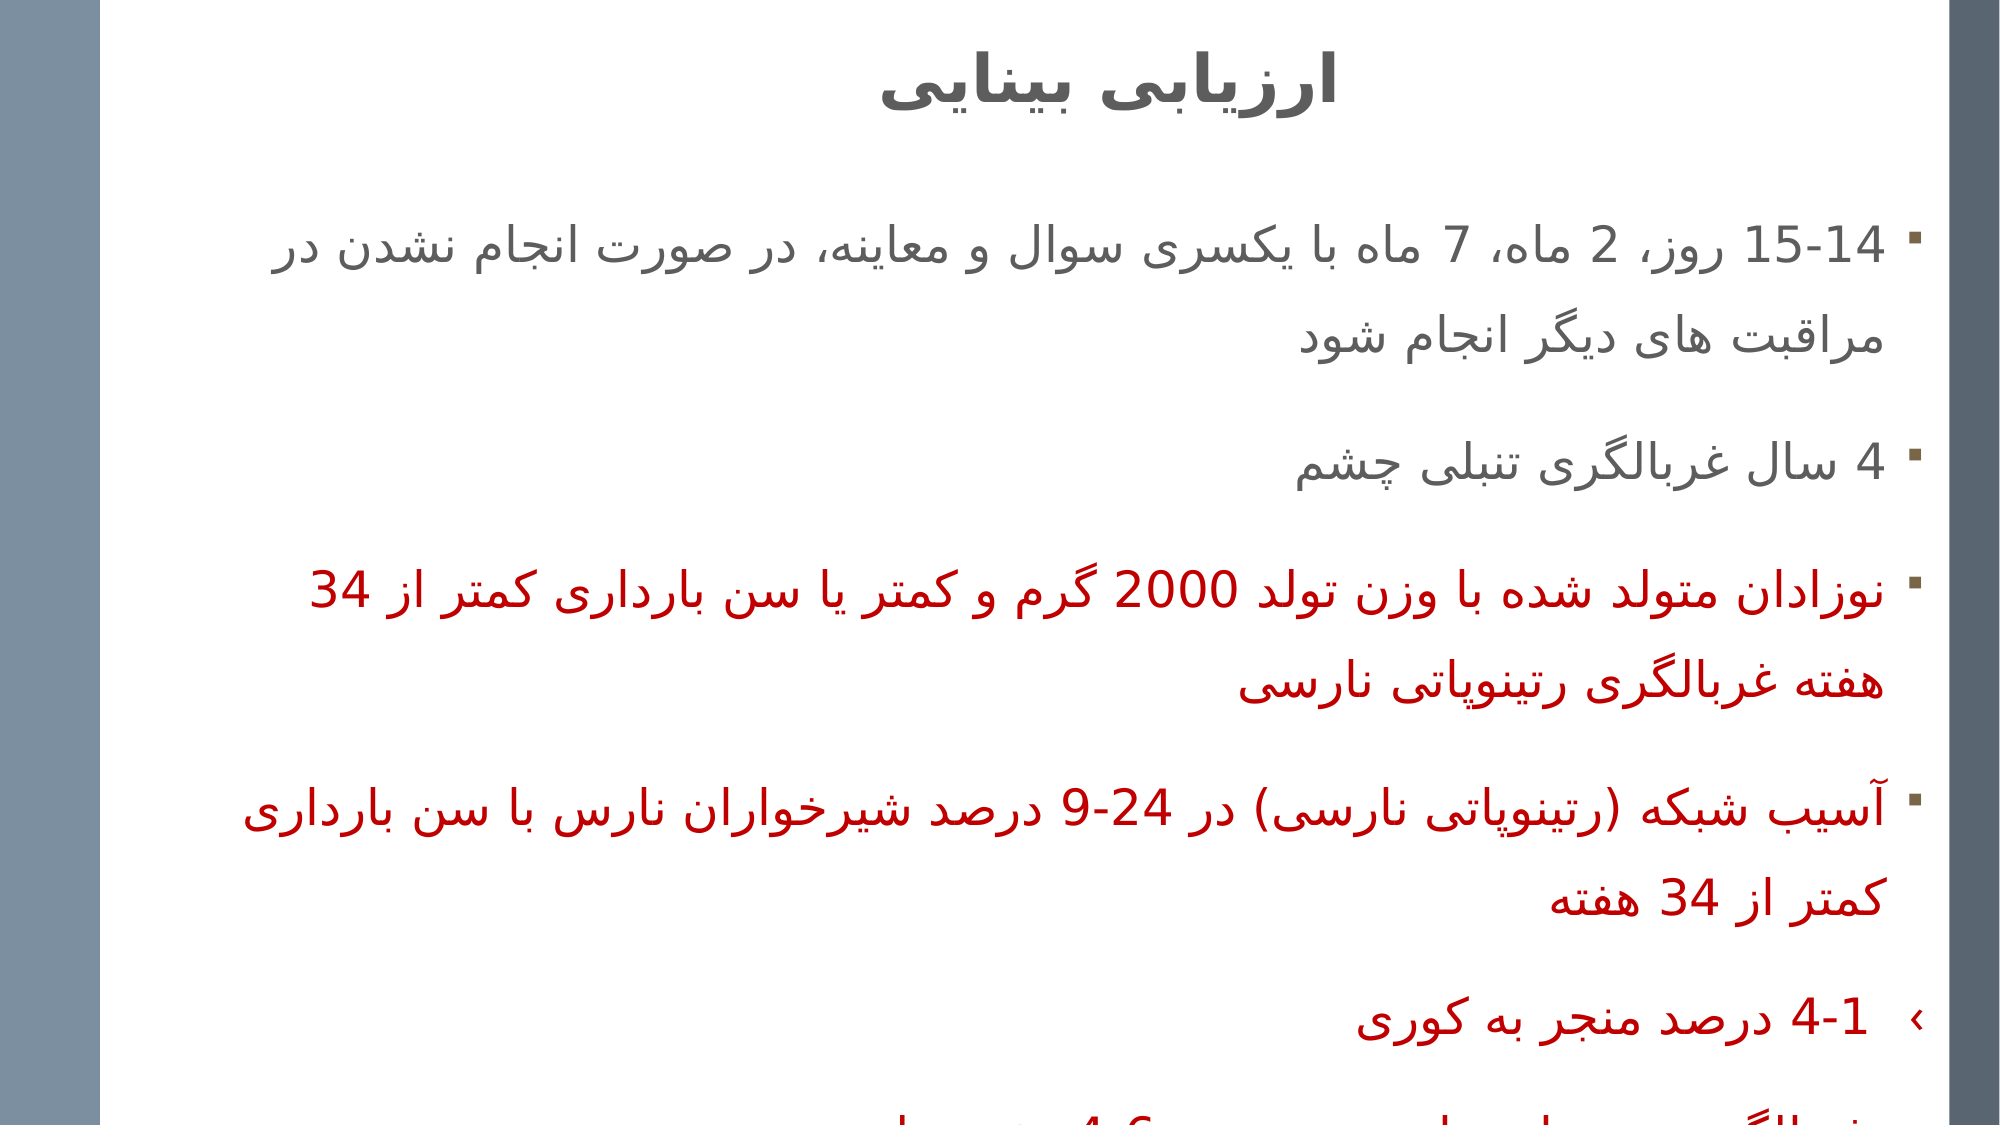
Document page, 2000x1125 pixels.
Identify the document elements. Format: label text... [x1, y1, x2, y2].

title ارزیابی بینایی [537, 24, 1660, 125]
list 15-14 روز، 2 ماه، 7 ماه با یکسری سوال و معاینه، در صورت انجام نشدن در مراقبت های دیگر انجام شود 4 سال غربالگری تنبلی چشم نوزادان متولد شده با وزن تولد 2000 گرم و کمتر یا سن بارداری کمتر از 34 هفته غربالگری رتینوپاتی نارسی آسیب شبکه (رتینوپاتی نارسی) در 24-9 درصد شیرخواران نارس با سن بارداری کمتر از 34 هفته 4-1 درصد منجر به کوری غربالگری رتینوپاتی نارسی در سن 6-4 هفته تولد توسط یک چشم پزشک دوره دیده (مشاهده شبکیه نوزادان و تشخیص رتینوپاتی نارسی) [212, 174, 1940, 1061]
